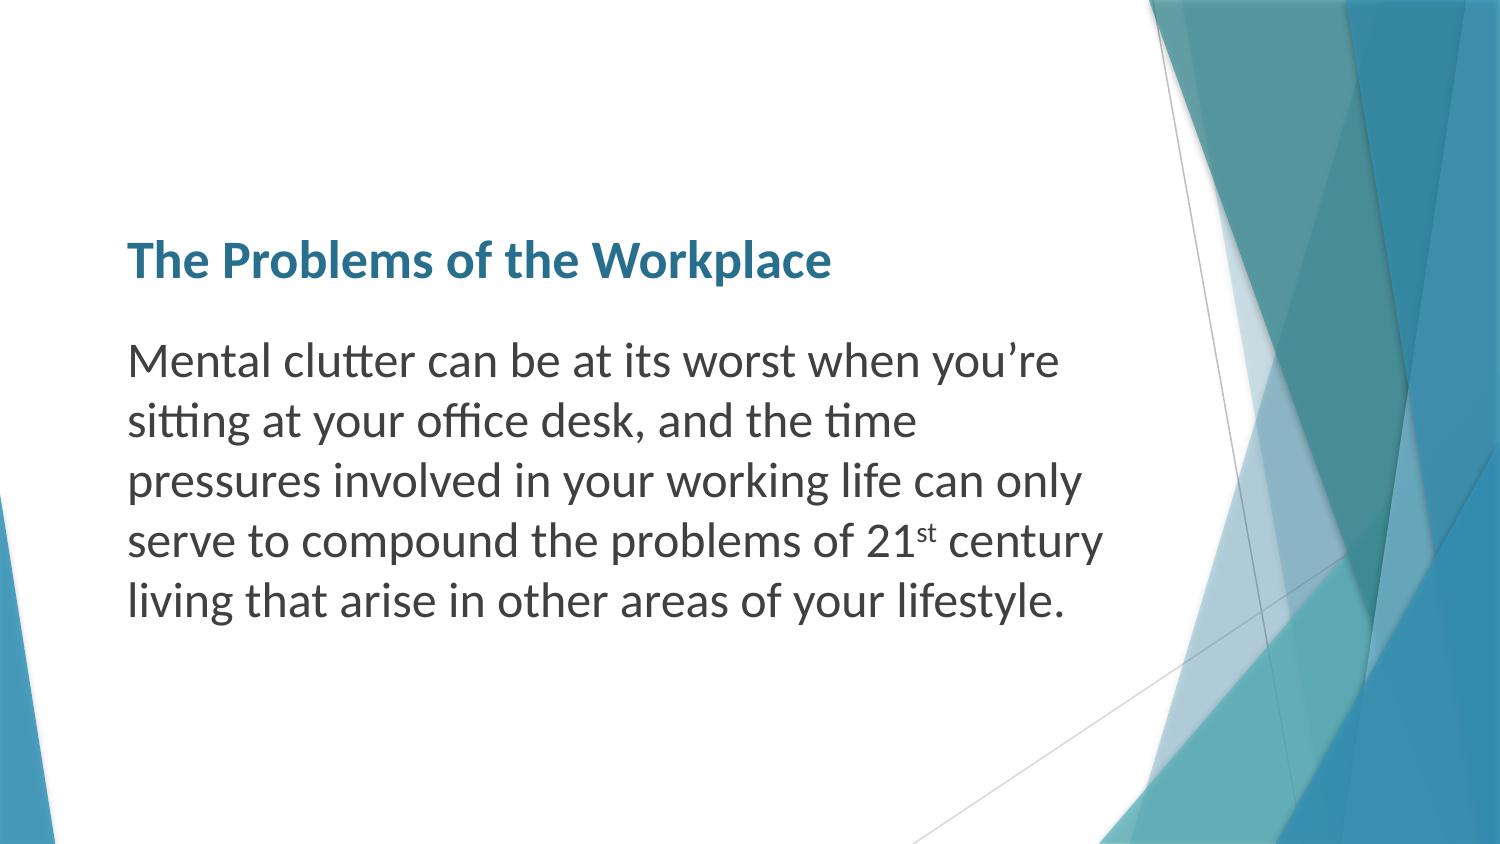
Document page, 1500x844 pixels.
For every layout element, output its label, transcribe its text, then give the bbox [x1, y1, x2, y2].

list Mental clutter can be at its worst when you’re sitting at your office desk, and the time pressures involved in your working life can only serve to compound the problems of 21st century living that arise in other areas of your lifestyle. [112, 319, 1128, 753]
title The Problems of the Workplace [112, 216, 1170, 316]
